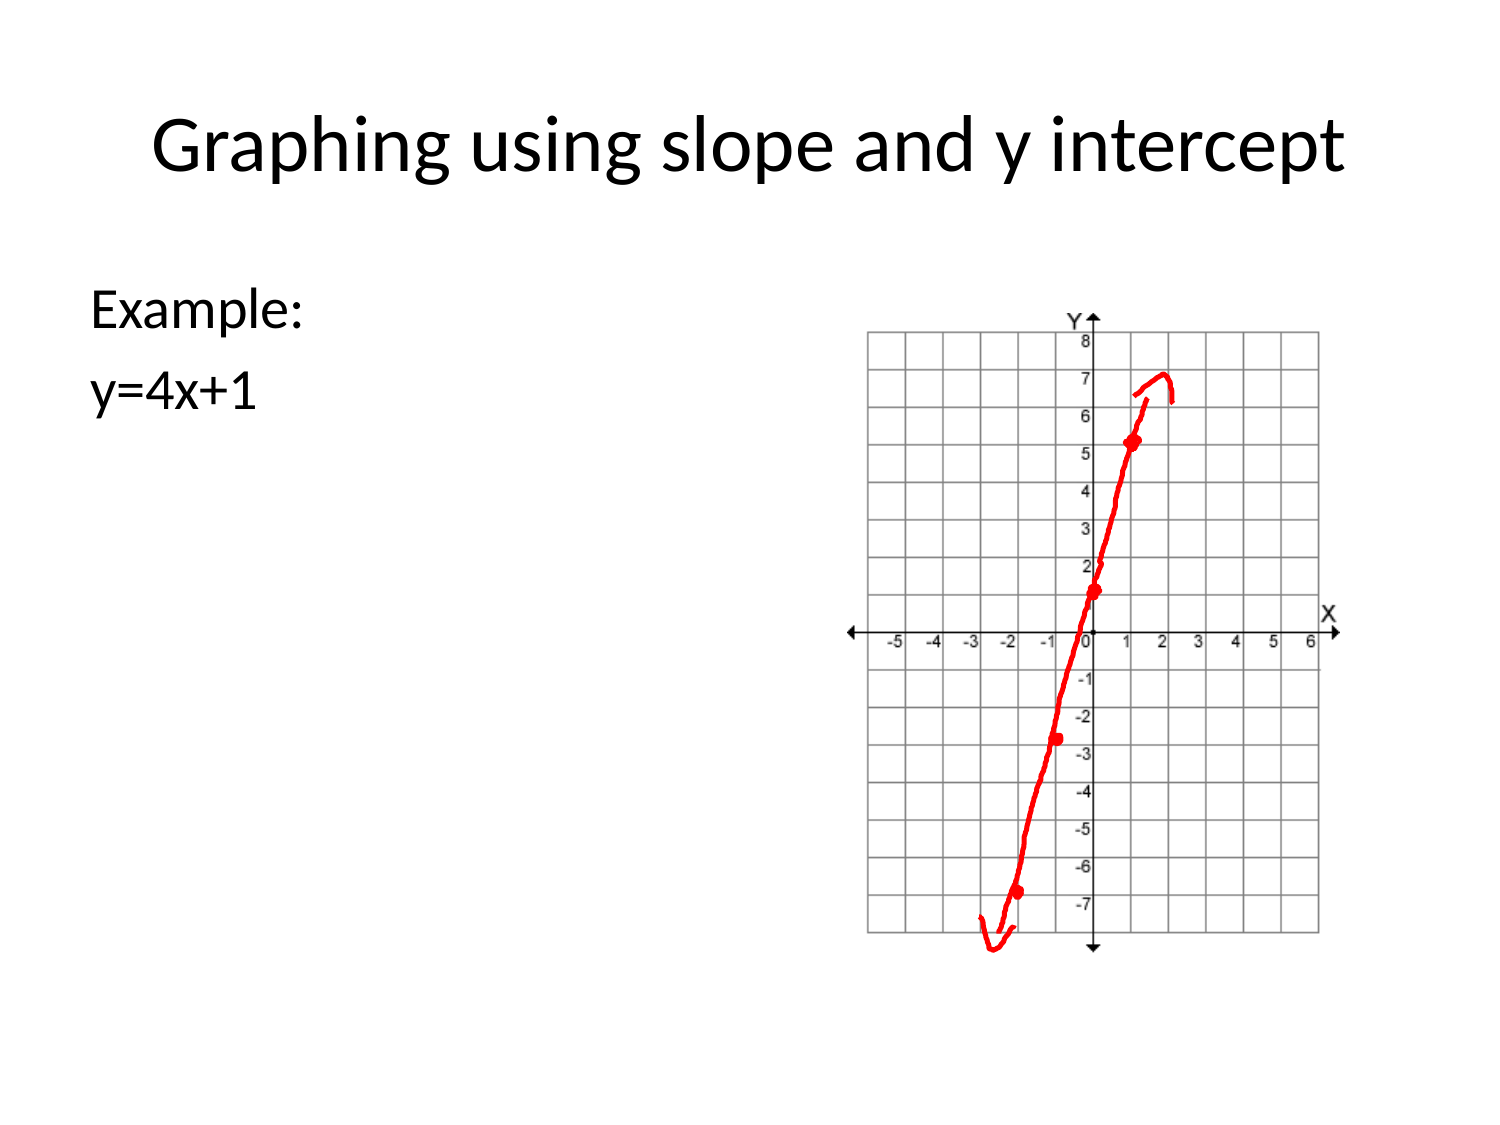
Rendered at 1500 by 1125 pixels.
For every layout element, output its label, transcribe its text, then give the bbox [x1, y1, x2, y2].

title Graphing using slope and y intercept [75, 45, 1425, 233]
list Example: y=4x+1 [75, 262, 738, 1005]
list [847, 313, 1340, 955]
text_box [978, 373, 1174, 951]
